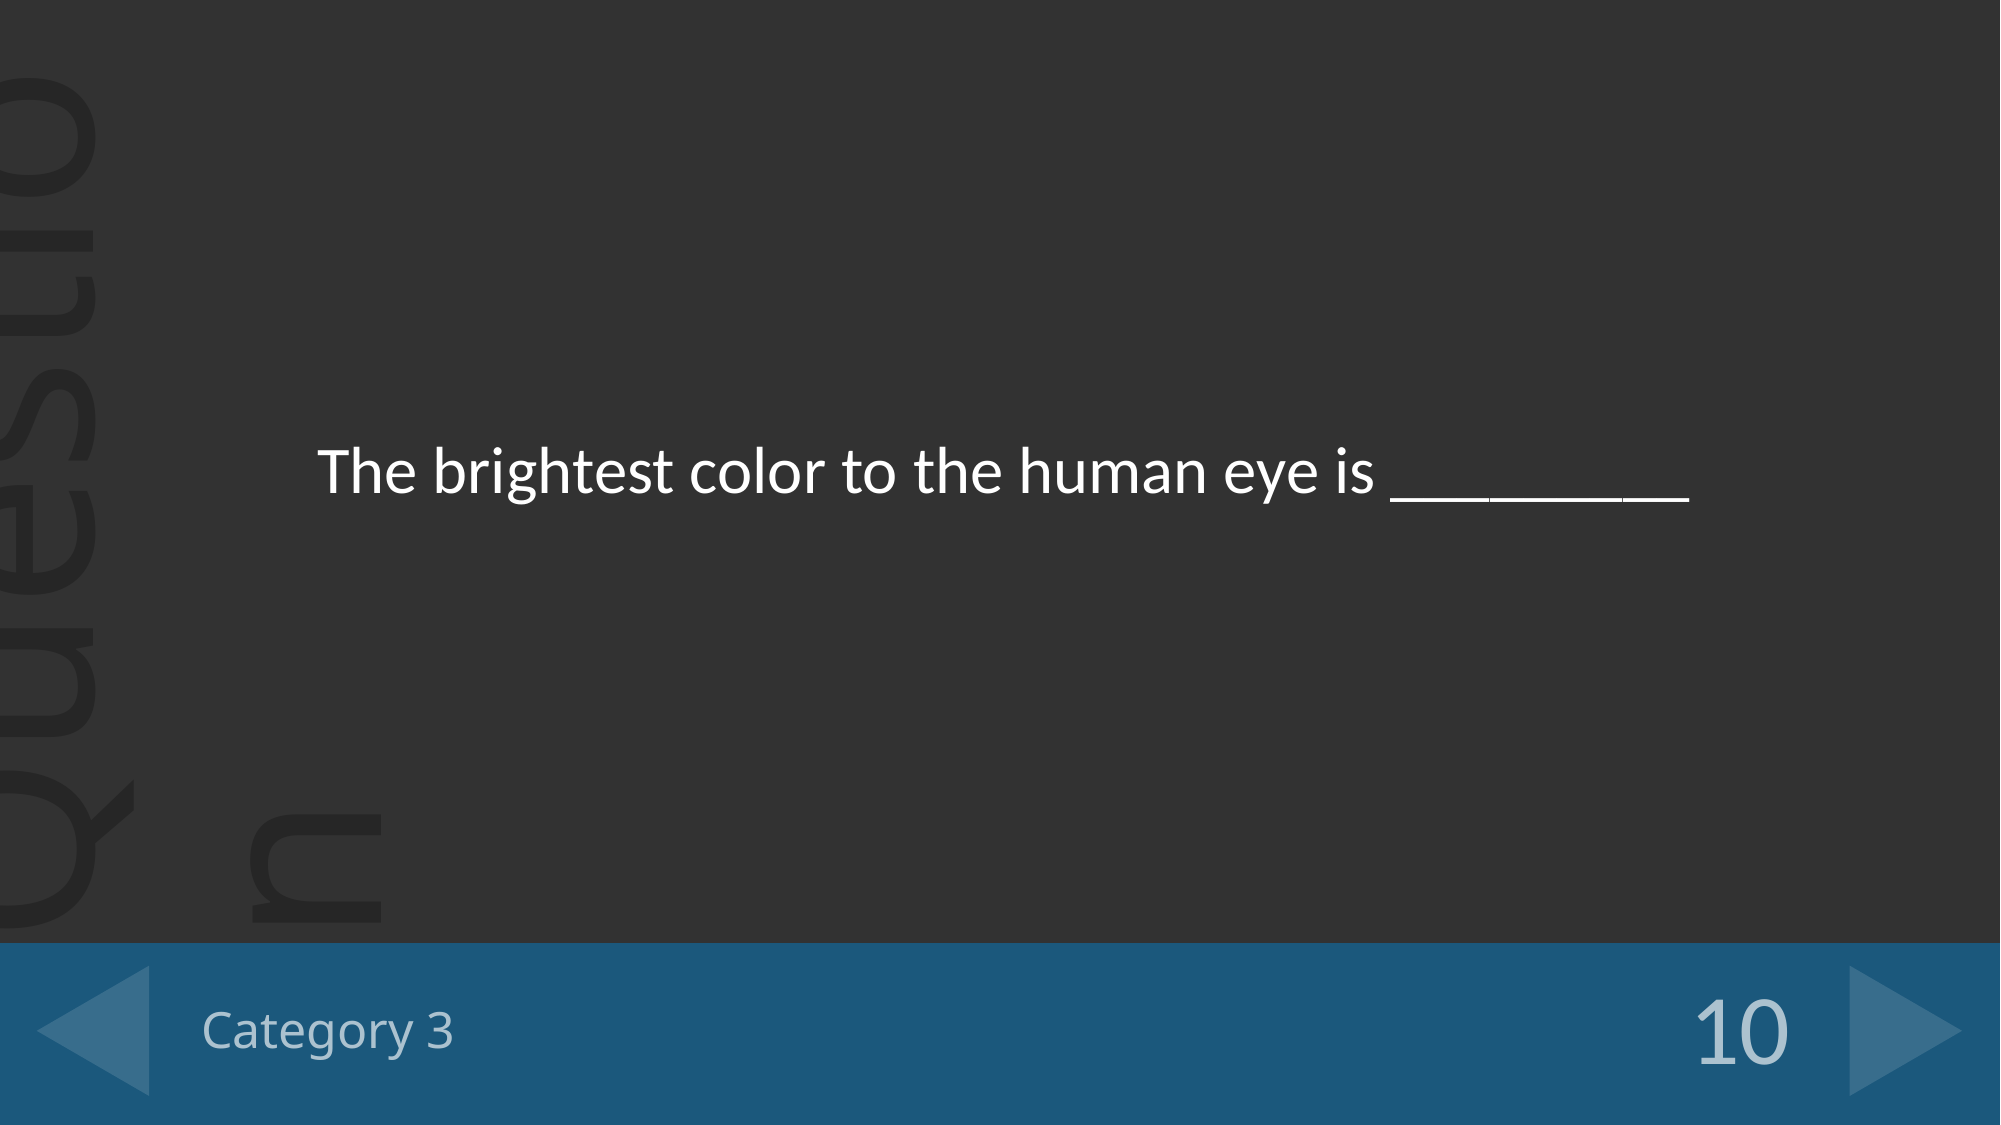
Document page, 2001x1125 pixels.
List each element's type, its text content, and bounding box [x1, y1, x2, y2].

title Category 3 [185, 967, 1494, 1097]
list 10 [1494, 967, 1806, 1097]
list The brightest color to the human eye is _________ [302, 307, 1760, 636]
